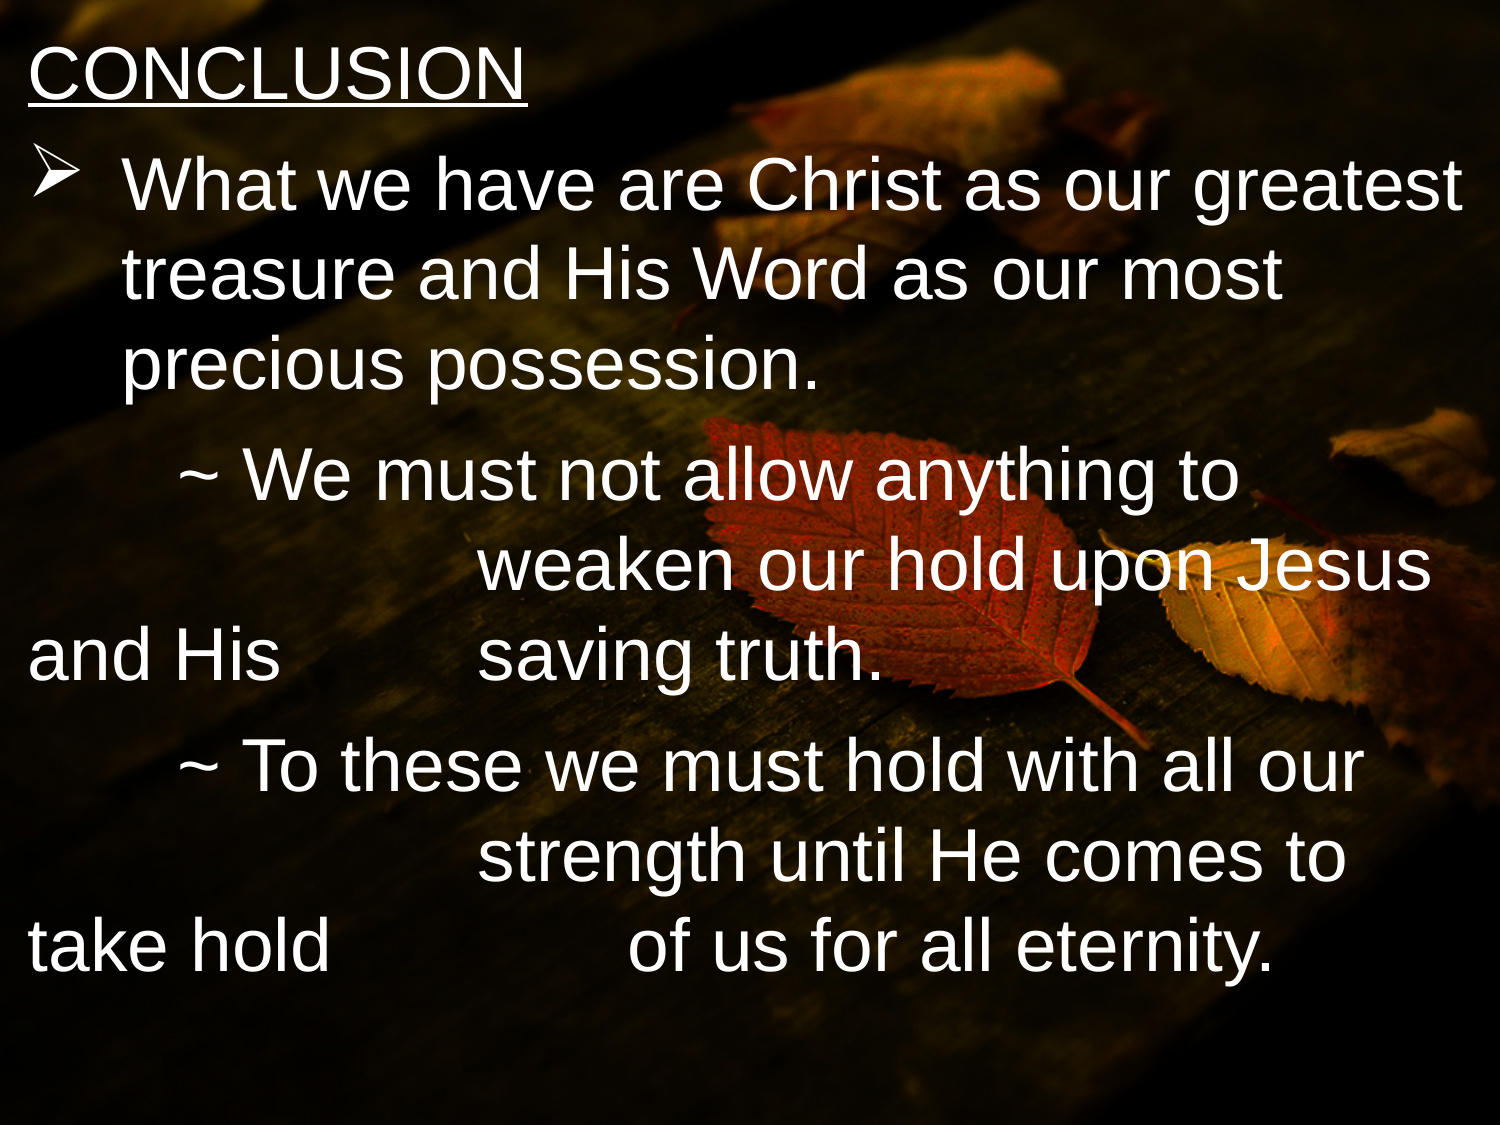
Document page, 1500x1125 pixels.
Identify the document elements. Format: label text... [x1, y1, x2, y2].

picture [0, 0, 1500, 1125]
subtitle CONCLUSION What we have are Christ as our greatest treasure and His Word as our most precious possession. ~ We must not allow anything to weaken our hold upon Jesus and His saving truth. ~ To these we must hold with all our strength until He comes to take hold of us for all eternity. [12, 16, 1486, 1104]
